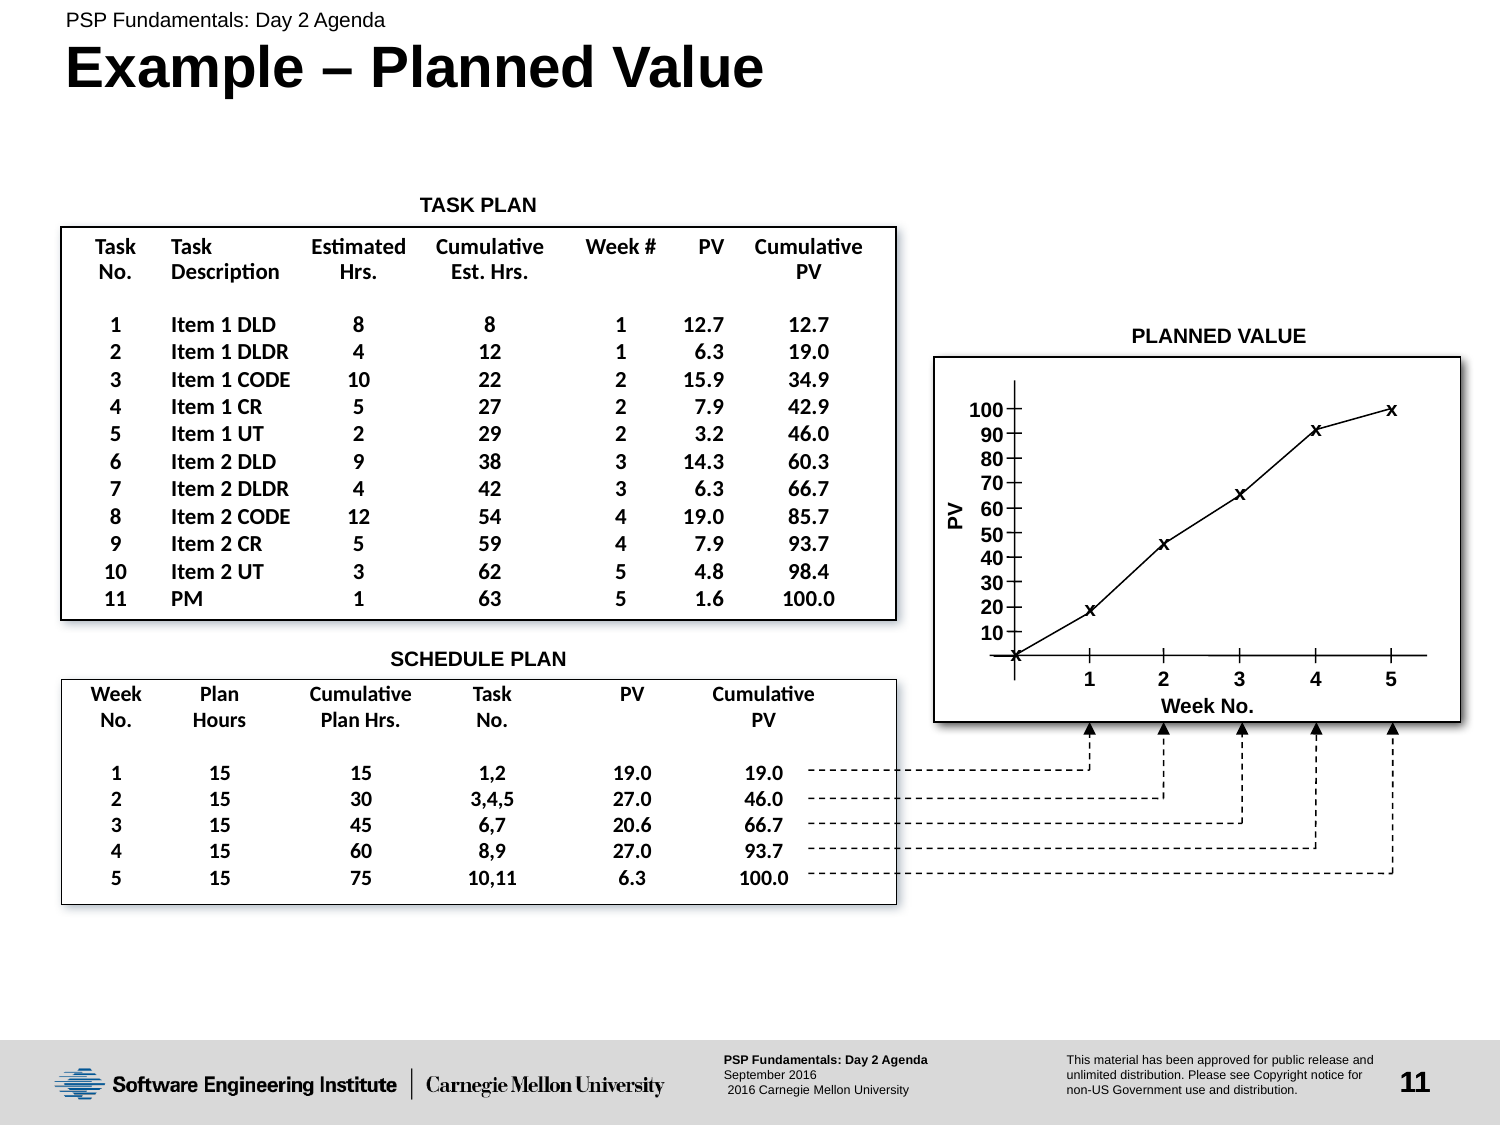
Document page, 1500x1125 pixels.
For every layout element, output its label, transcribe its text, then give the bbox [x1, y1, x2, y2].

picture [46, 1061, 673, 1104]
text_box Task Task Estimated Cumulative Week # PV Cumulative No. Description Hrs. Est. Hrs. PV 1 Item 1 DLD 8 8 1 12.7 12.7 2 Item 1 DLDR 4 12 1 6.3 19.0 3 Item 1 CODE 10 22 2 15.9 34.9 4 Item 1 CR 5 27 2 7.9 42.9 5 Item 1 UT 2 29 2 3.2 46.0 6 Item 2 DLD 9 38 3 14.3 60.3 7 Item 2 DLDR 4 42 3 6.3 66.7 8 Item 2 CODE 12 54 4 19.0 85.7 9 Item 2 CR 5 59 4 7.9 93.7 10 Item 2 UT 3 62 5 4.8 98.4 11 PM 1 63 5 1.6 100.0 [60, 226, 897, 620]
title Example – Planned Value [65, 37, 1430, 148]
text_box [1310, 726, 1323, 738]
text_box [1083, 726, 1096, 737]
text_box Week Plan Cumulative Task PV Cumulative No. Hours Plan Hrs. No. PV 1 15 15 1,2 19.0 19.0 2 15 30 3,4,5 27.0 46.0 3 15 45 6,7 20.6 66.7 4 15 60 8,9 27.0 93.7 5 15 75 10,11 6.3 100.0 [60, 679, 897, 905]
text_box [1386, 726, 1399, 740]
text_box [1236, 726, 1249, 735]
text_box TASK PLAN [404, 184, 553, 225]
text_box SCHEDULE PLAN [375, 638, 582, 679]
text_box [1157, 726, 1170, 735]
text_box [934, 315, 1461, 726]
